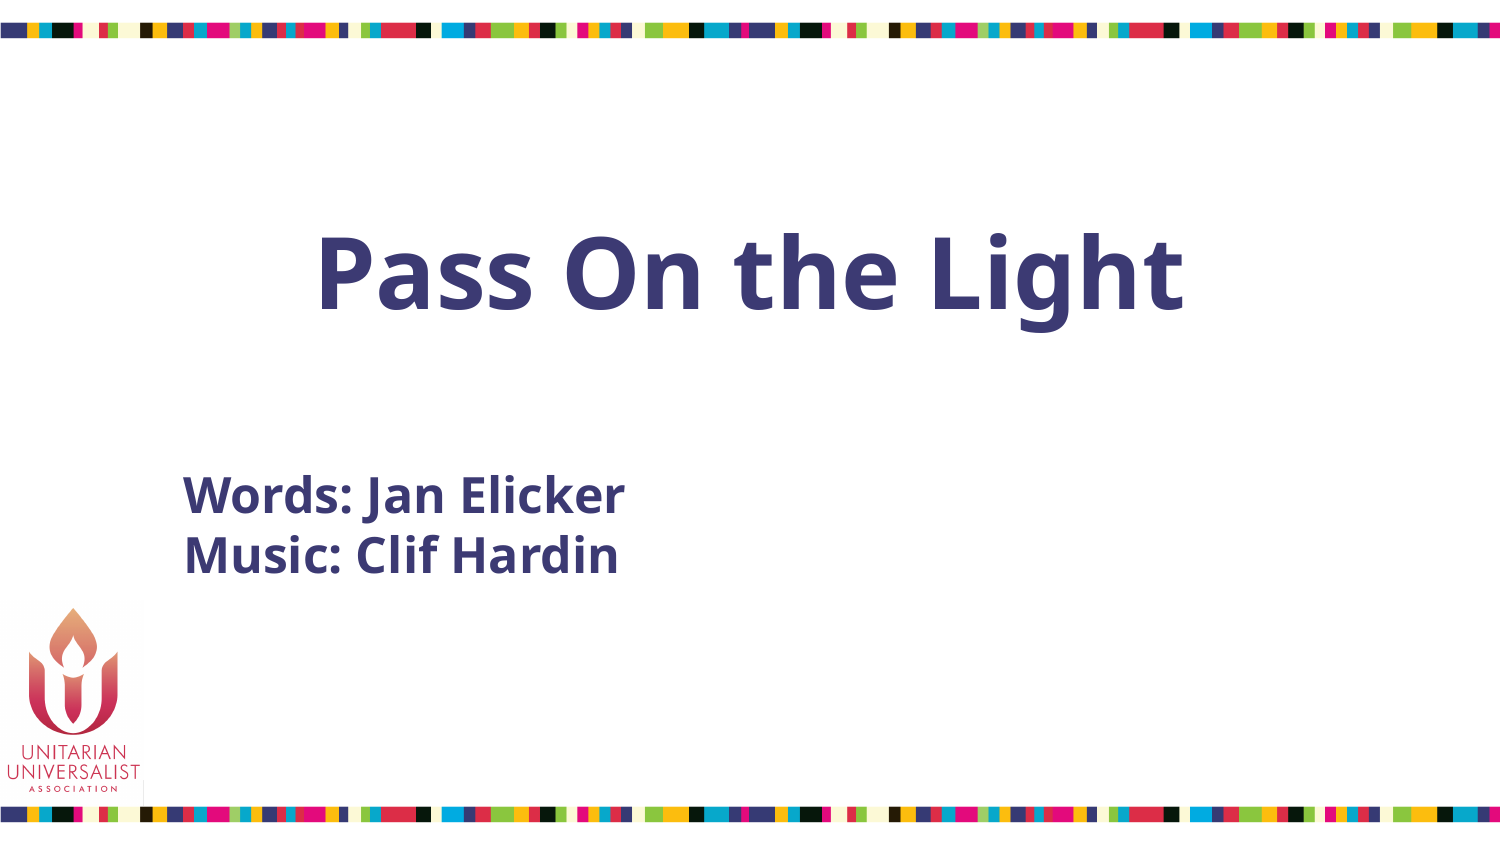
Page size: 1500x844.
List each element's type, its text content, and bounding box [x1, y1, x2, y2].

text_box Words: Jan Elicker Music: Clif Hardin [168, 448, 1495, 659]
text_box Pass On the Light [74, 75, 1425, 345]
picture [0, 600, 1500, 824]
picture [0, 22, 1500, 40]
